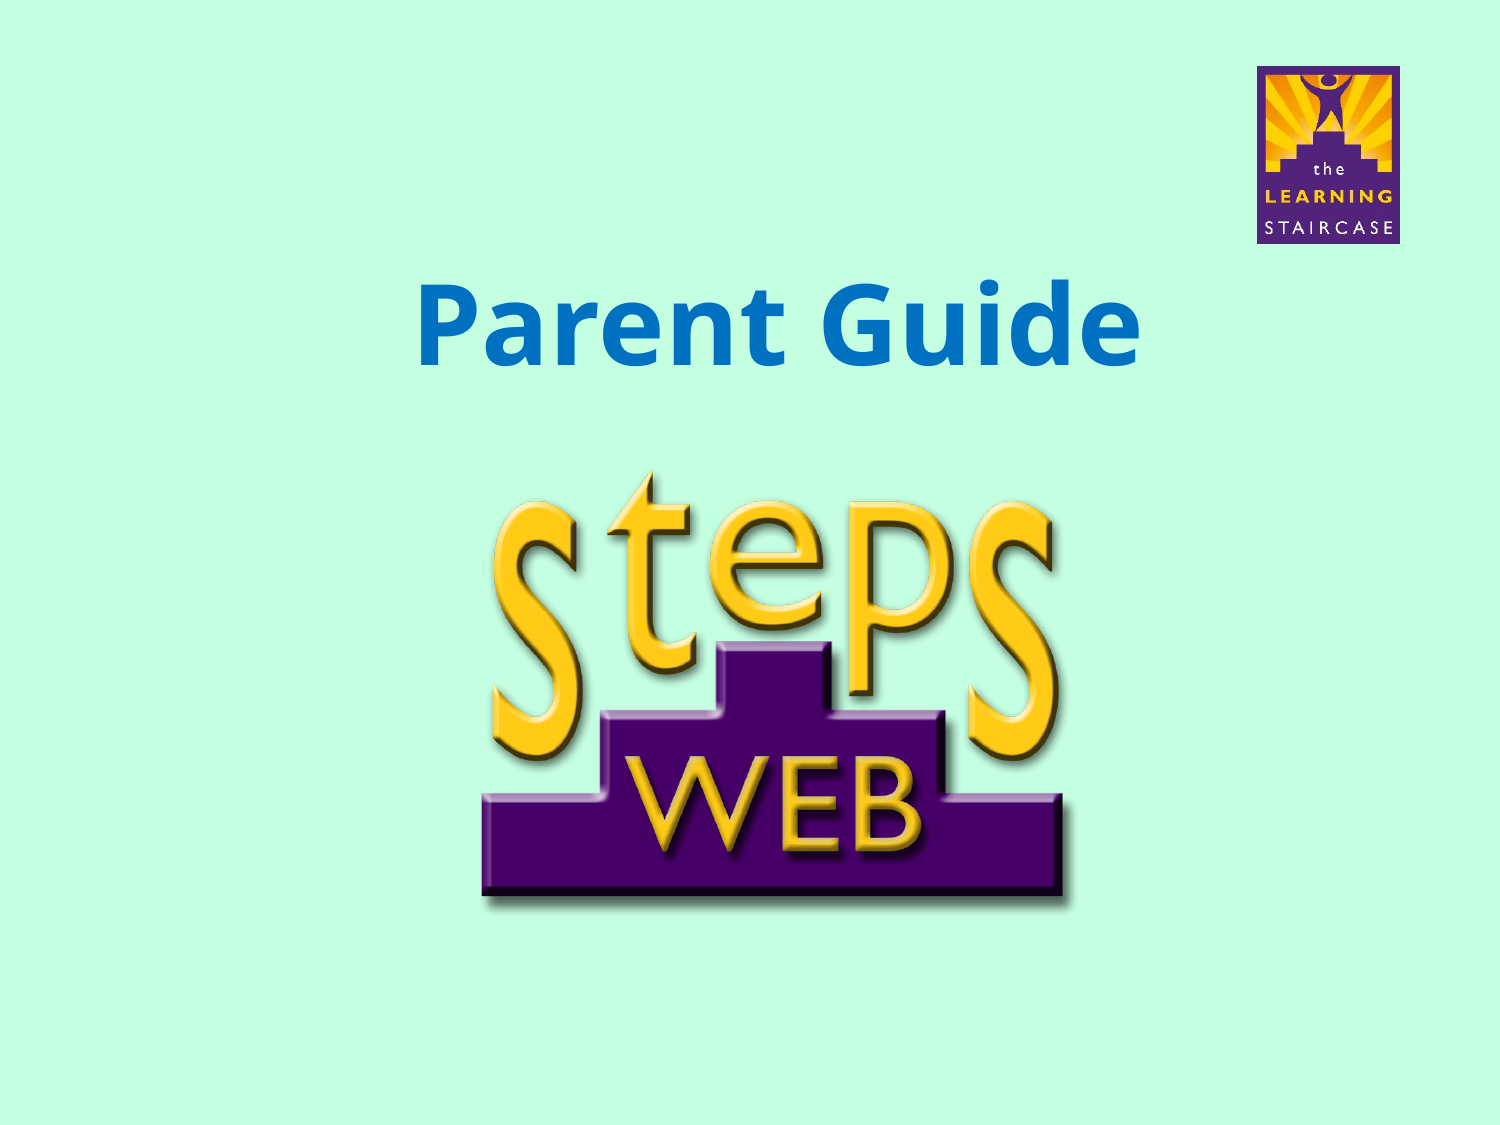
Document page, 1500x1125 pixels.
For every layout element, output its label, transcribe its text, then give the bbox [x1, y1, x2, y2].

list Parent Guide [112, 101, 1426, 610]
picture [1257, 66, 1400, 245]
picture [477, 467, 1079, 918]
